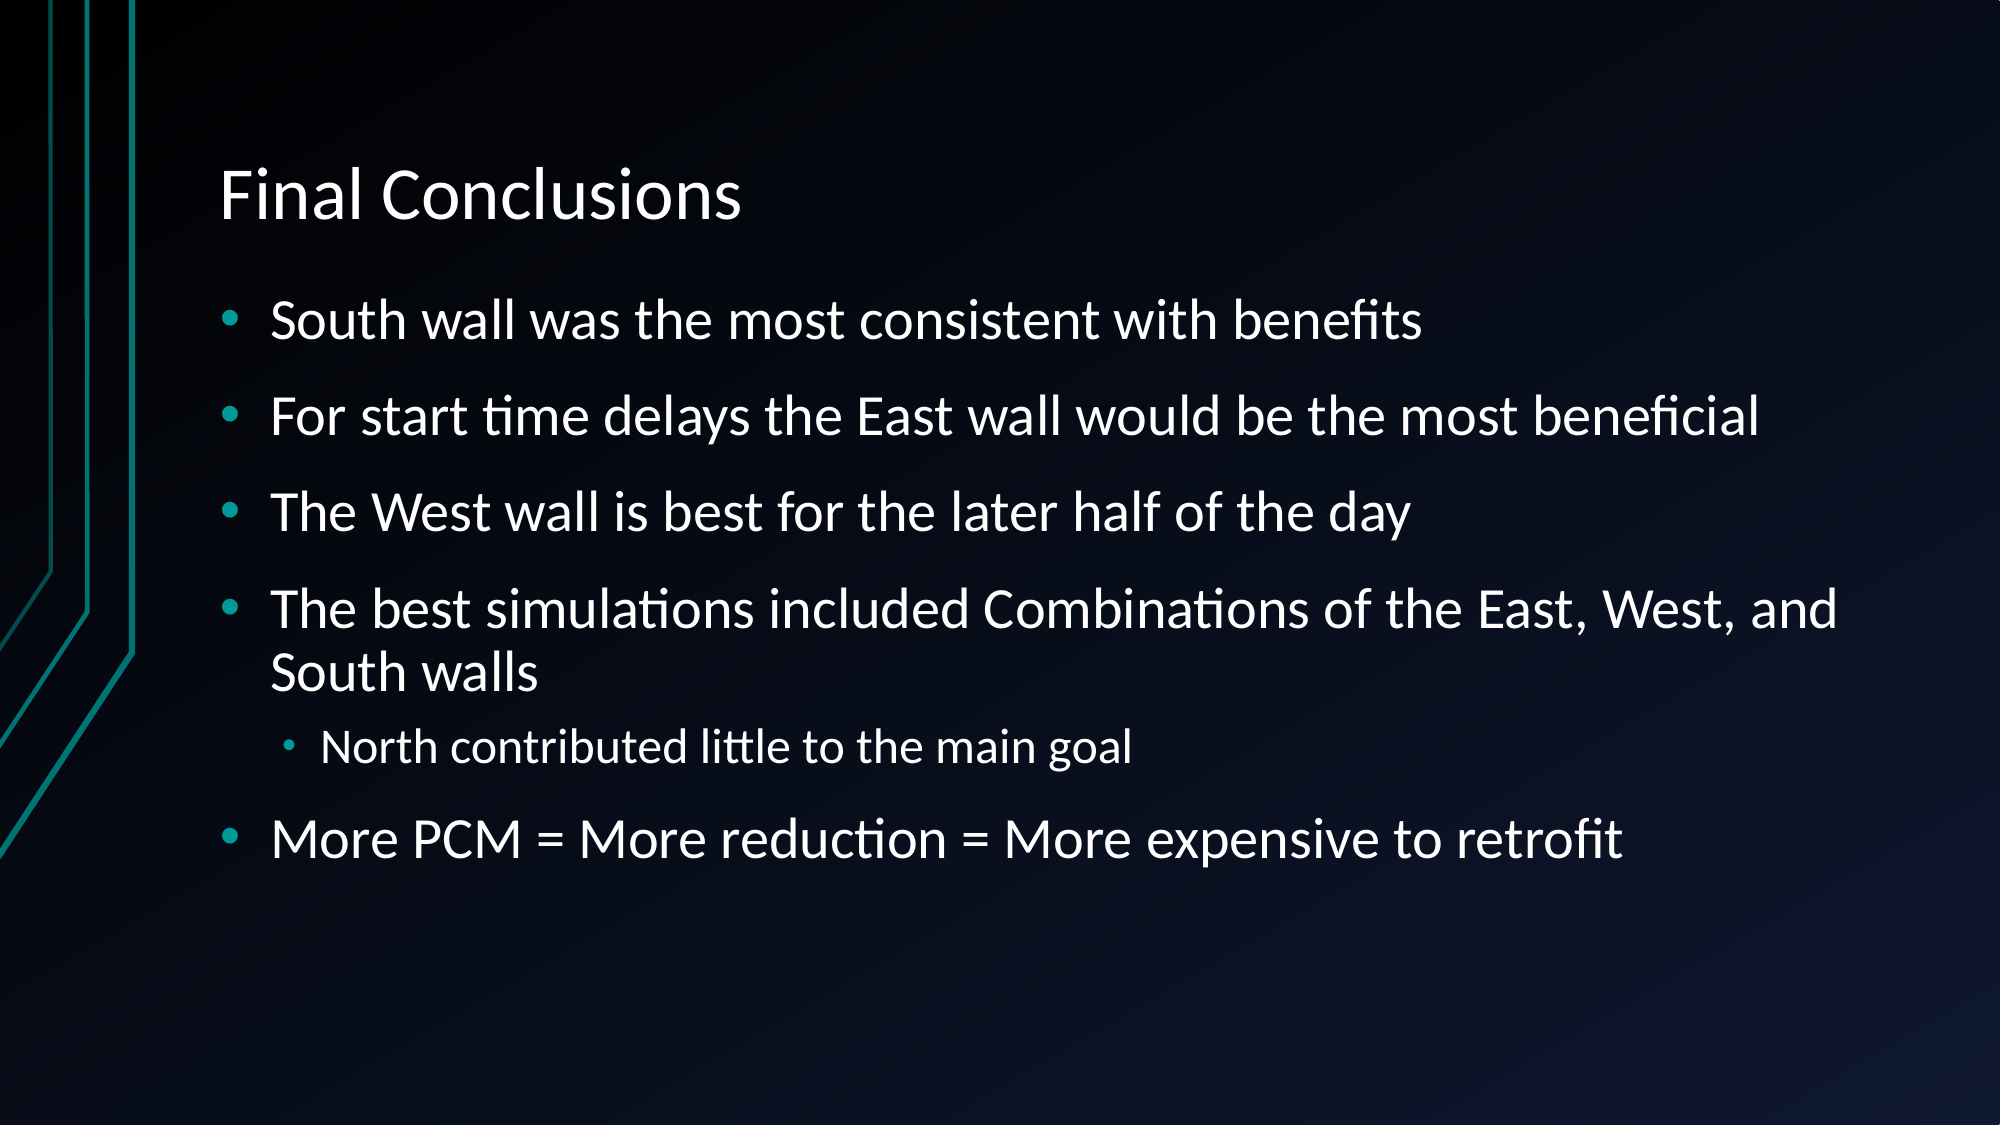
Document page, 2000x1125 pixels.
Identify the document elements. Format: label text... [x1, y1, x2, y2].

list South wall was the most consistent with benefits For start time delays the East wall would be the most beneficial The West wall is best for the later half of the day The best simulations included Combinations of the East, West, and South walls North contributed little to the main goal More PCM = More reduction = More expensive to retrofit [199, 279, 1900, 1012]
title Final Conclusions [199, 45, 1900, 246]
